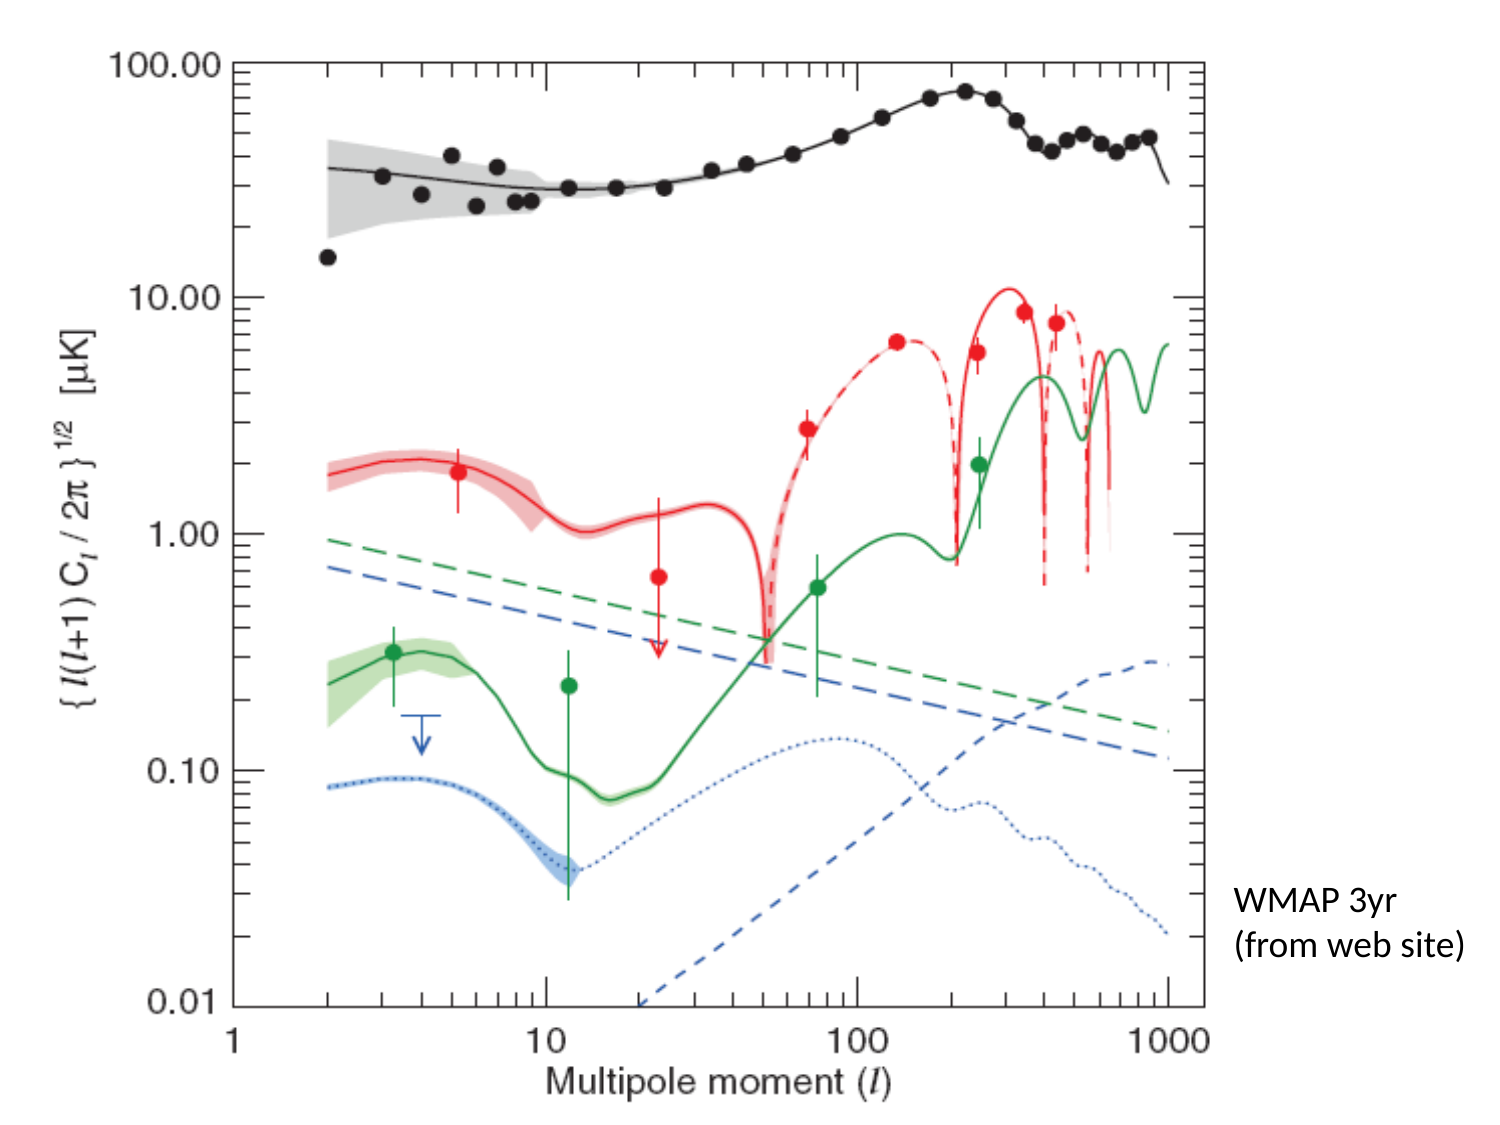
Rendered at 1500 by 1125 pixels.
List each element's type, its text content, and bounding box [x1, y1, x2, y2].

picture [0, 23, 1220, 1114]
text_box WMAP 3yr (from web site) [1224, 867, 1489, 972]
